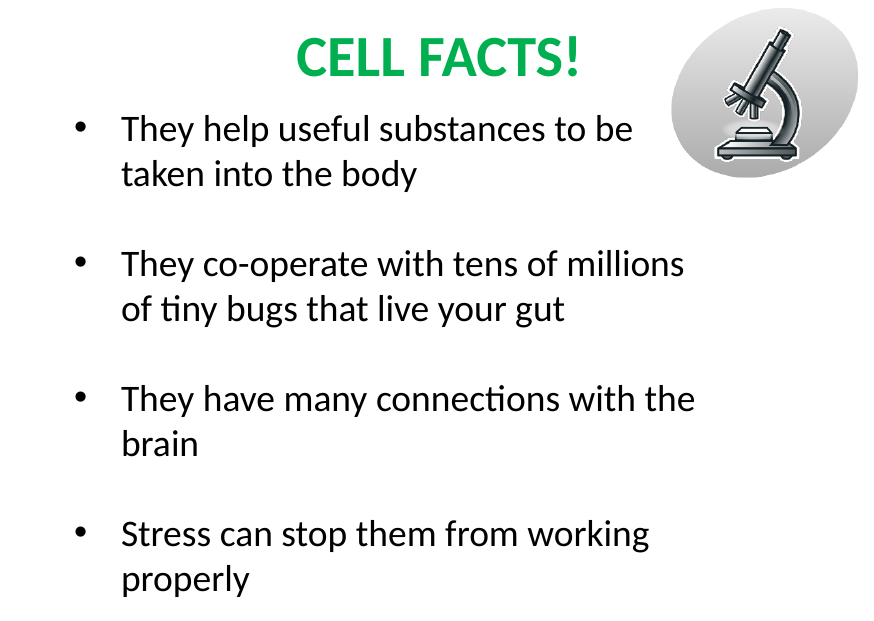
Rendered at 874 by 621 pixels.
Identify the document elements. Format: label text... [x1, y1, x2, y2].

picture [661, 0, 868, 186]
text_box CELL FACTS! [281, 10, 656, 97]
text_box They help useful substances to be taken into the body They co-operate with tens of millions of tiny bugs that live your gut They have many connections with the brain Stress can stop them from working properly [59, 96, 732, 621]
